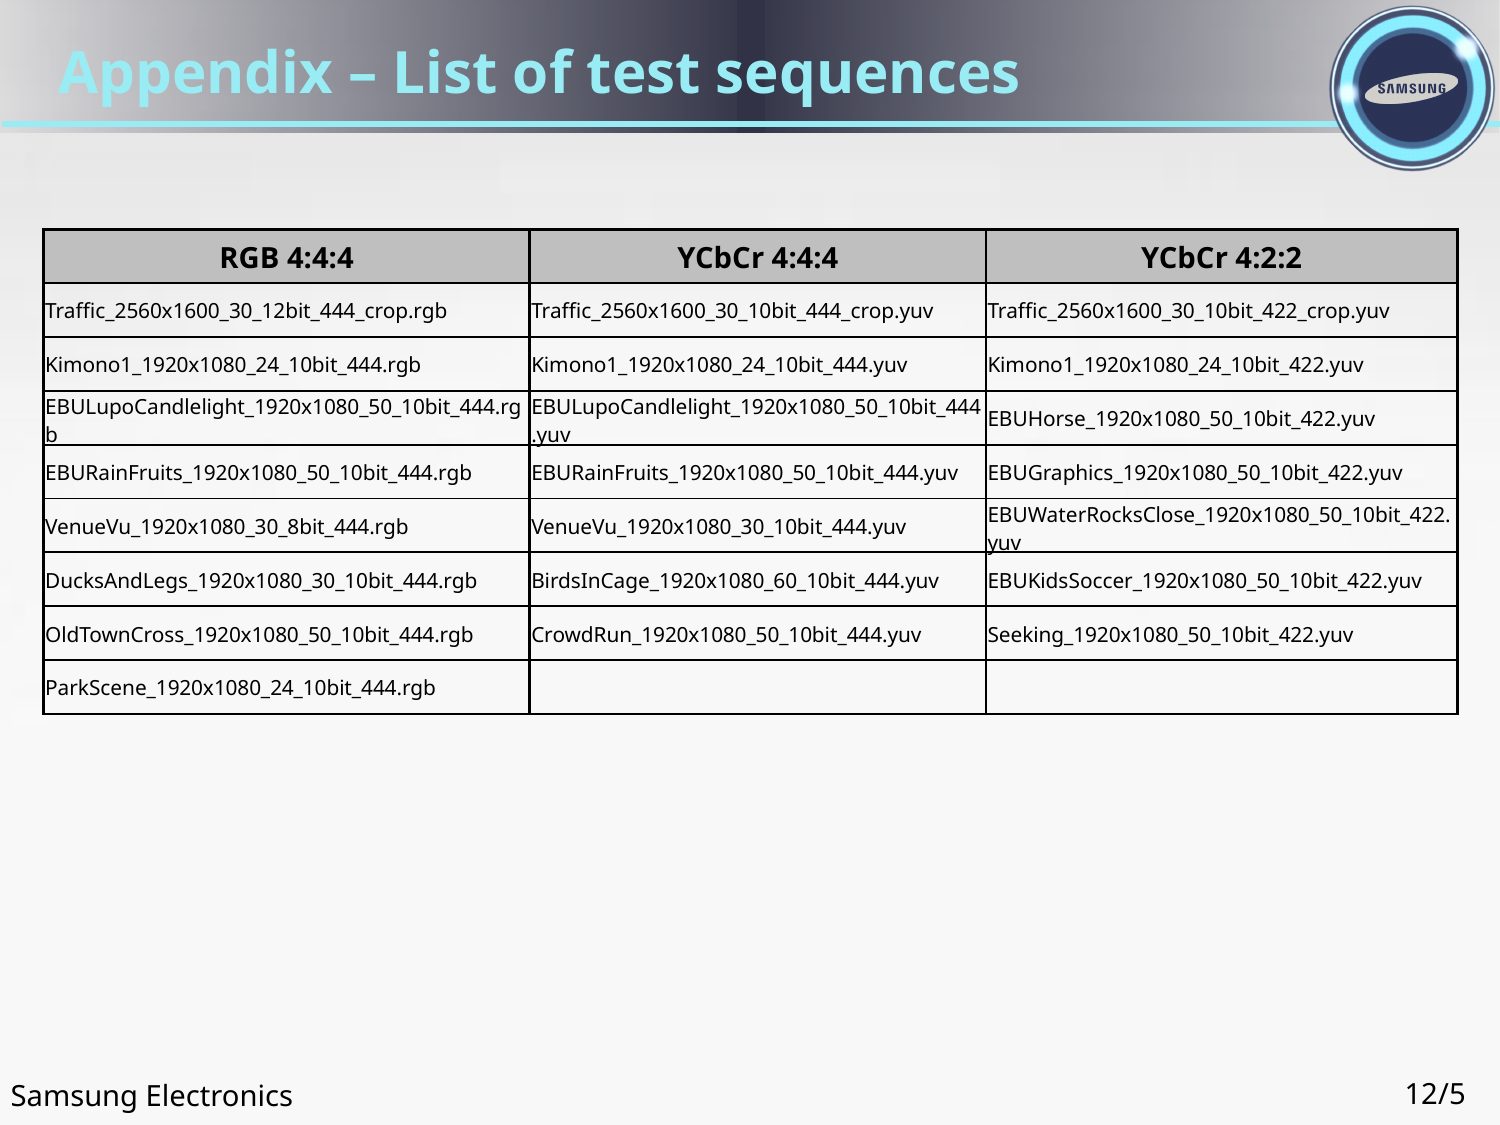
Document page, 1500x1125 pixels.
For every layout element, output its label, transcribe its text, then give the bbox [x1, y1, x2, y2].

table_cell EBULupoCandlelight_1920x1080_50_10bit_444.rgb [45, 392, 528, 444]
table_cell EBUWaterRocksClose_1920x1080_50_10bit_422.yuv [987, 499, 1456, 551]
table_cell CrowdRun_1920x1080_50_10bit_444.yuv [531, 607, 985, 659]
table_cell EBUHorse_1920x1080_50_10bit_422.yuv [987, 392, 1456, 444]
table_cell Kimono1_1920x1080_24_10bit_444.rgb [45, 338, 528, 390]
table_cell Traffic_2560x1600_30_10bit_422_crop.yuv [987, 284, 1456, 336]
table_cell EBUKidsSoccer_1920x1080_50_10bit_422.yuv [987, 553, 1456, 605]
text_box Samsung Electronics [0, 1069, 309, 1120]
table_cell VenueVu_1920x1080_30_10bit_444.yuv [531, 499, 985, 551]
table_cell Traffic_2560x1600_30_10bit_444_crop.yuv [531, 284, 985, 336]
table_cell BirdsInCage_1920x1080_60_10bit_444.yuv [531, 553, 985, 605]
table_cell EBURainFruits_1920x1080_50_10bit_444.yuv [531, 446, 985, 498]
table_cell VenueVu_1920x1080_30_8bit_444.rgb [45, 499, 528, 551]
table_cell [531, 661, 985, 713]
picture [1328, 4, 1498, 204]
table_cell [987, 661, 1456, 713]
table_cell ParkScene_1920x1080_24_10bit_444.rgb [45, 661, 528, 713]
table_cell OldTownCross_1920x1080_50_10bit_444.rgb [45, 607, 528, 659]
table_cell Seeking_1920x1080_50_10bit_422.yuv [987, 607, 1456, 659]
table_cell DucksAndLegs_1920x1080_30_10bit_444.rgb [45, 553, 528, 605]
slide_number 12 [1130, 1065, 1481, 1125]
table_cell Traffic_2560x1600_30_12bit_444_crop.rgb [45, 284, 528, 336]
table_cell Kimono1_1920x1080_24_10bit_422.yuv [987, 338, 1456, 390]
table_header RGB 4:4:4 [45, 231, 528, 282]
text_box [0, 0, 1500, 133]
table_cell EBURainFruits_1920x1080_50_10bit_444.rgb [45, 446, 528, 498]
table_cell EBUGraphics_1920x1080_50_10bit_422.yuv [987, 446, 1456, 498]
table_header YCbCr 4:2:2 [987, 231, 1456, 282]
table_cell Kimono1_1920x1080_24_10bit_444.yuv [531, 338, 985, 390]
table_header YCbCr 4:4:4 [531, 231, 985, 282]
table_cell EBULupoCandlelight_1920x1080_50_10bit_444.yuv [531, 392, 985, 444]
